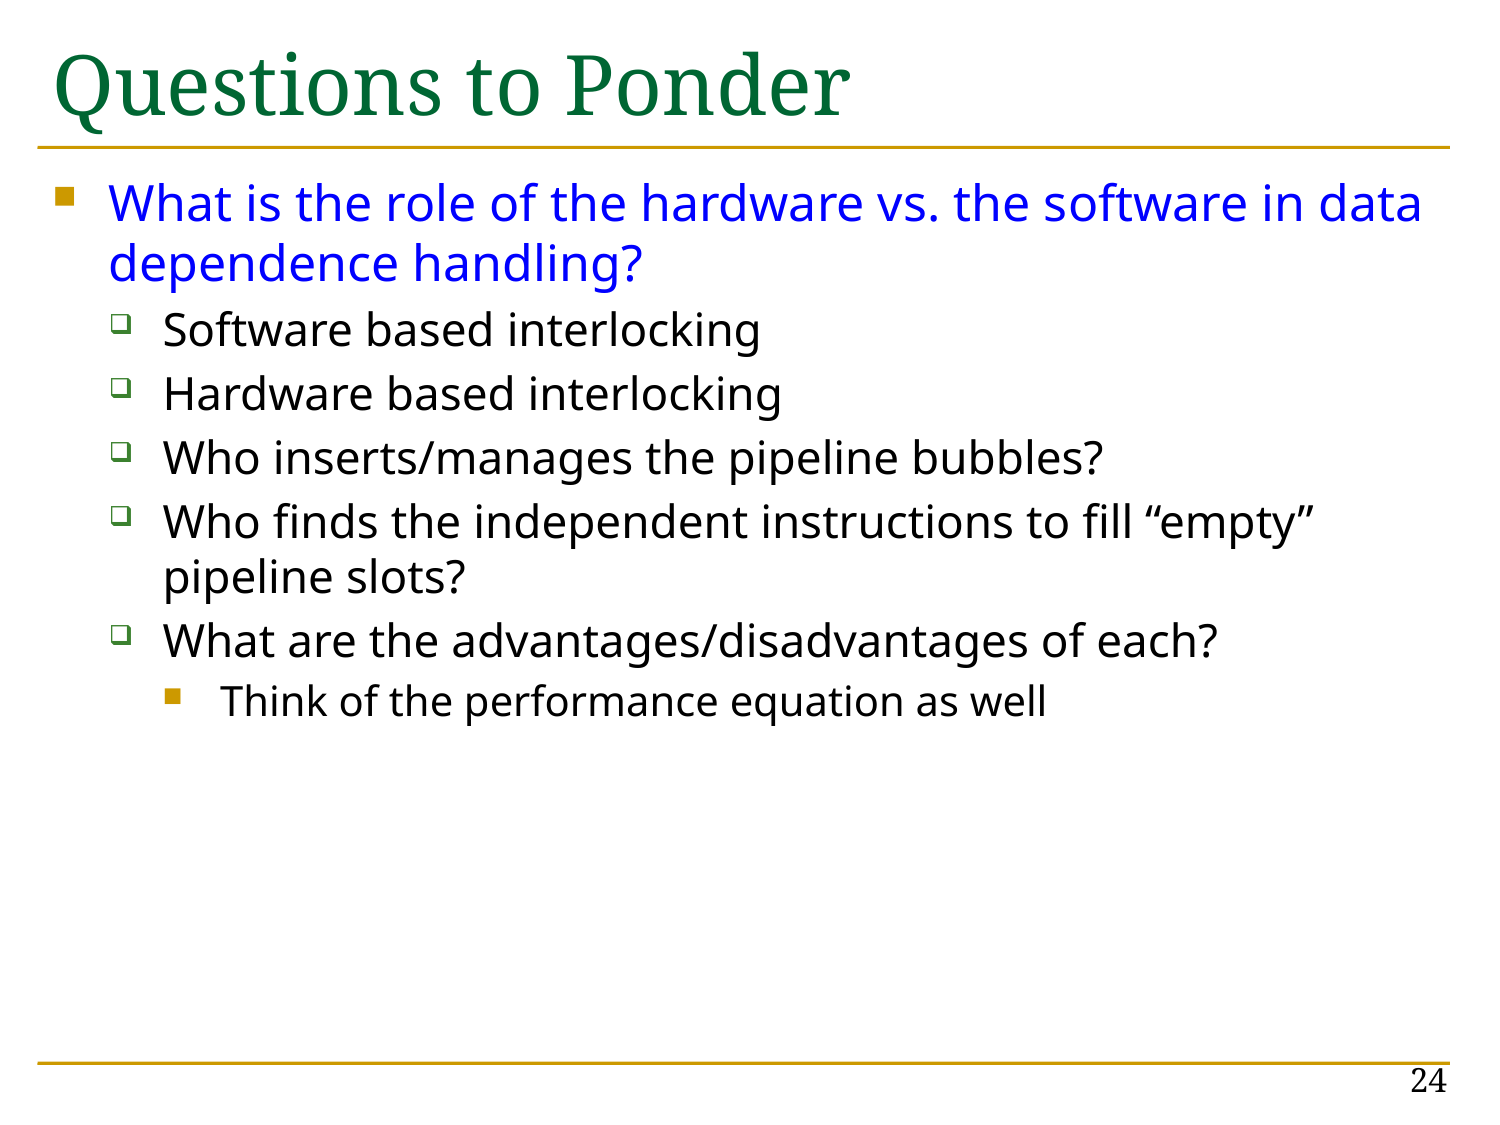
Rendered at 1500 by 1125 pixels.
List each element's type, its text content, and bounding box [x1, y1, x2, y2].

slide_number 24 [1111, 1036, 1462, 1112]
list What is the role of the hardware vs. the software in data dependence handling? Software based interlocking Hardware based interlocking Who inserts/manages the pipeline bubbles? Who finds the independent instructions to fill “empty” pipeline slots? What are the advantages/disadvantages of each? Think of the performance equation as well [37, 163, 1450, 1016]
title Questions to Ponder [37, 24, 1450, 163]
